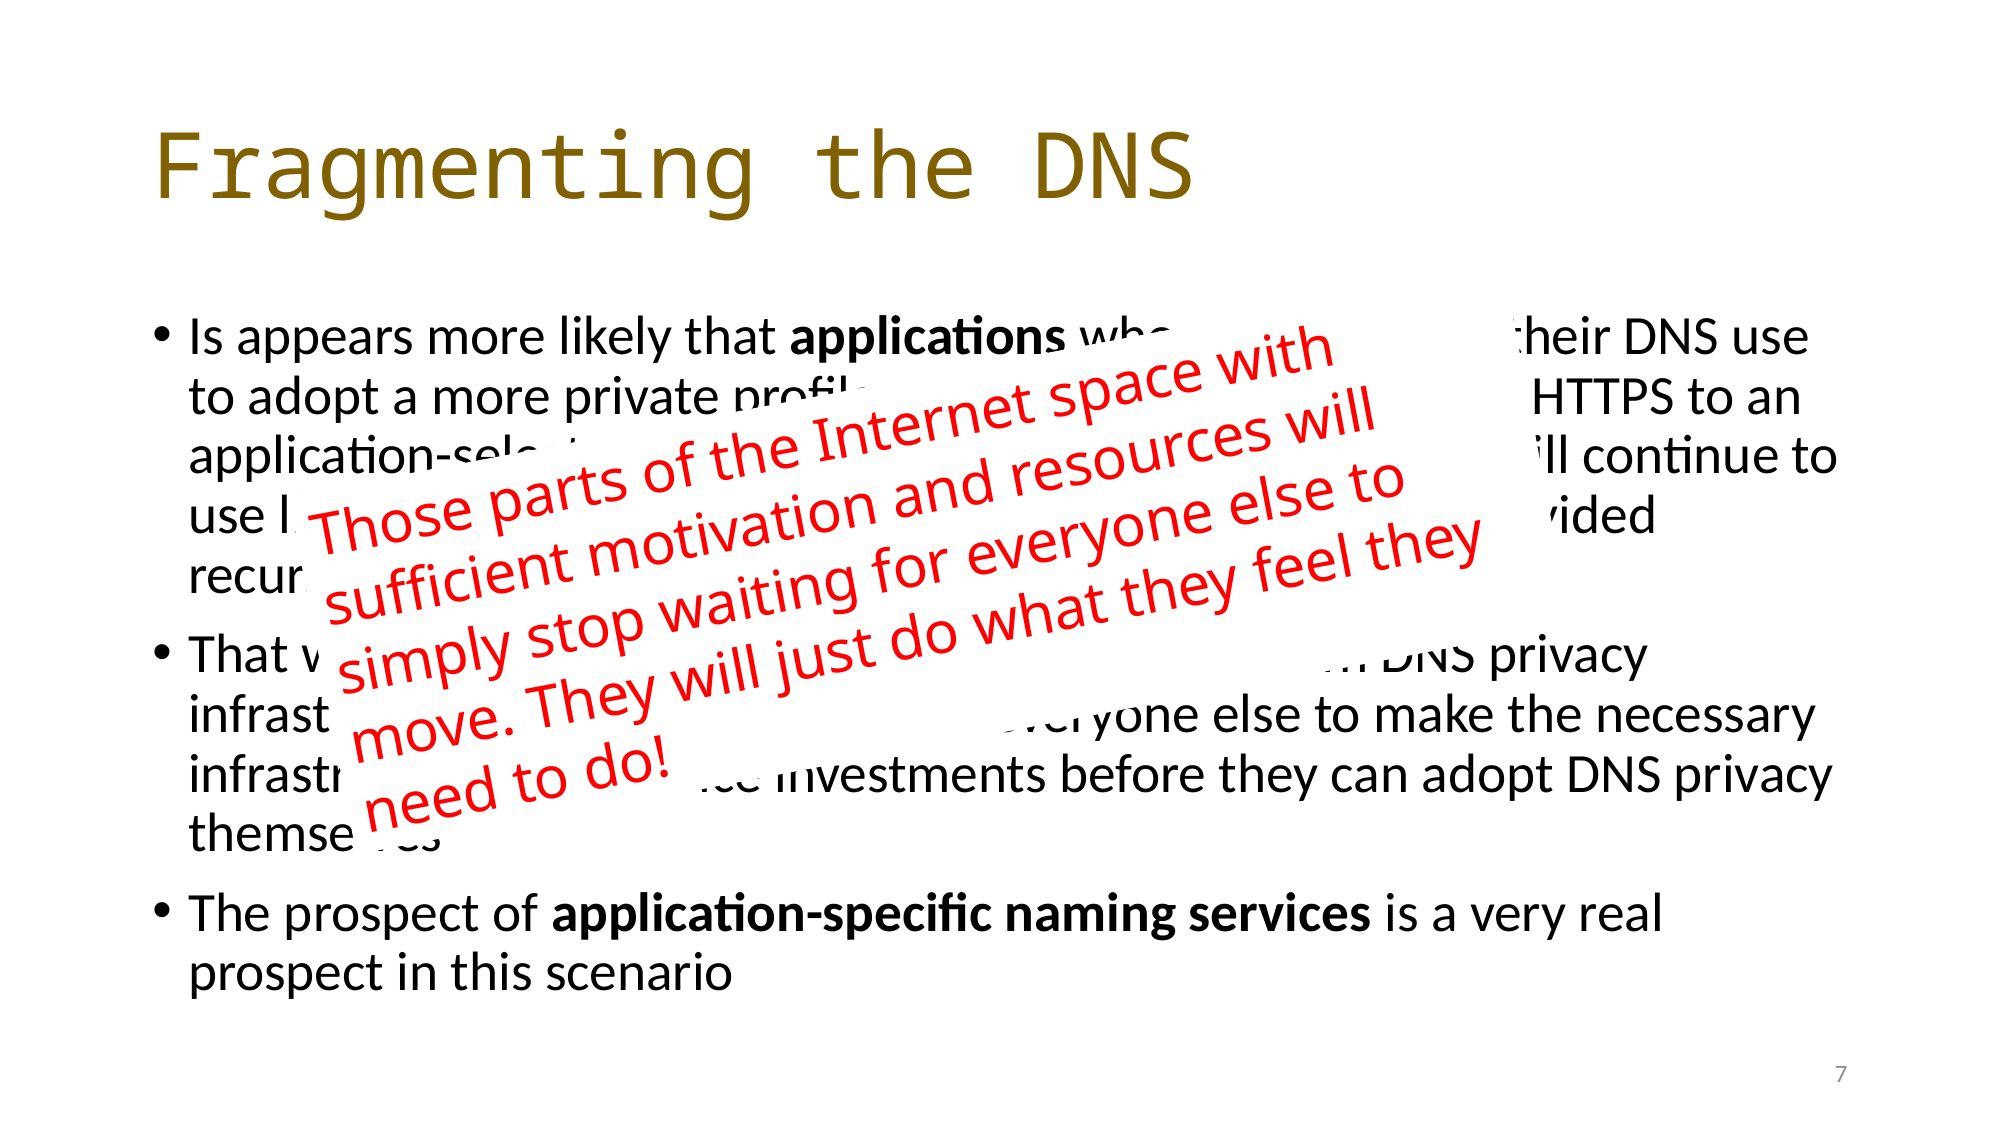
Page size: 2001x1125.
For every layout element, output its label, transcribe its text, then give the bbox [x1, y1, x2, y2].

title Fragmenting the DNS [137, 59, 1863, 278]
text_box Those parts of the Internet space with sufficient motivation and resources will simply stop waiting for everyone else to move. They will just do what they feel they need to do! [288, 266, 1572, 855]
list Is appears more likely that applications who want to tailor their DNS use to adopt a more private profile will hive off to use DNS over HTTPS to an application-selected DNS service, while the platform itself will continue to use libraries that will default to DNS over UDP to the ISP-provided recursive DNS resolver That way the application ecosystem can fund its own DNS privacy infrastructure and avoid waiting for everyone else to make the necessary infrastructure and service investments before they can adopt DNS privacy themselves The prospect of application-specific naming services is a very real prospect in this scenario [137, 299, 1863, 1014]
slide_number 7 [1412, 1042, 1863, 1103]
